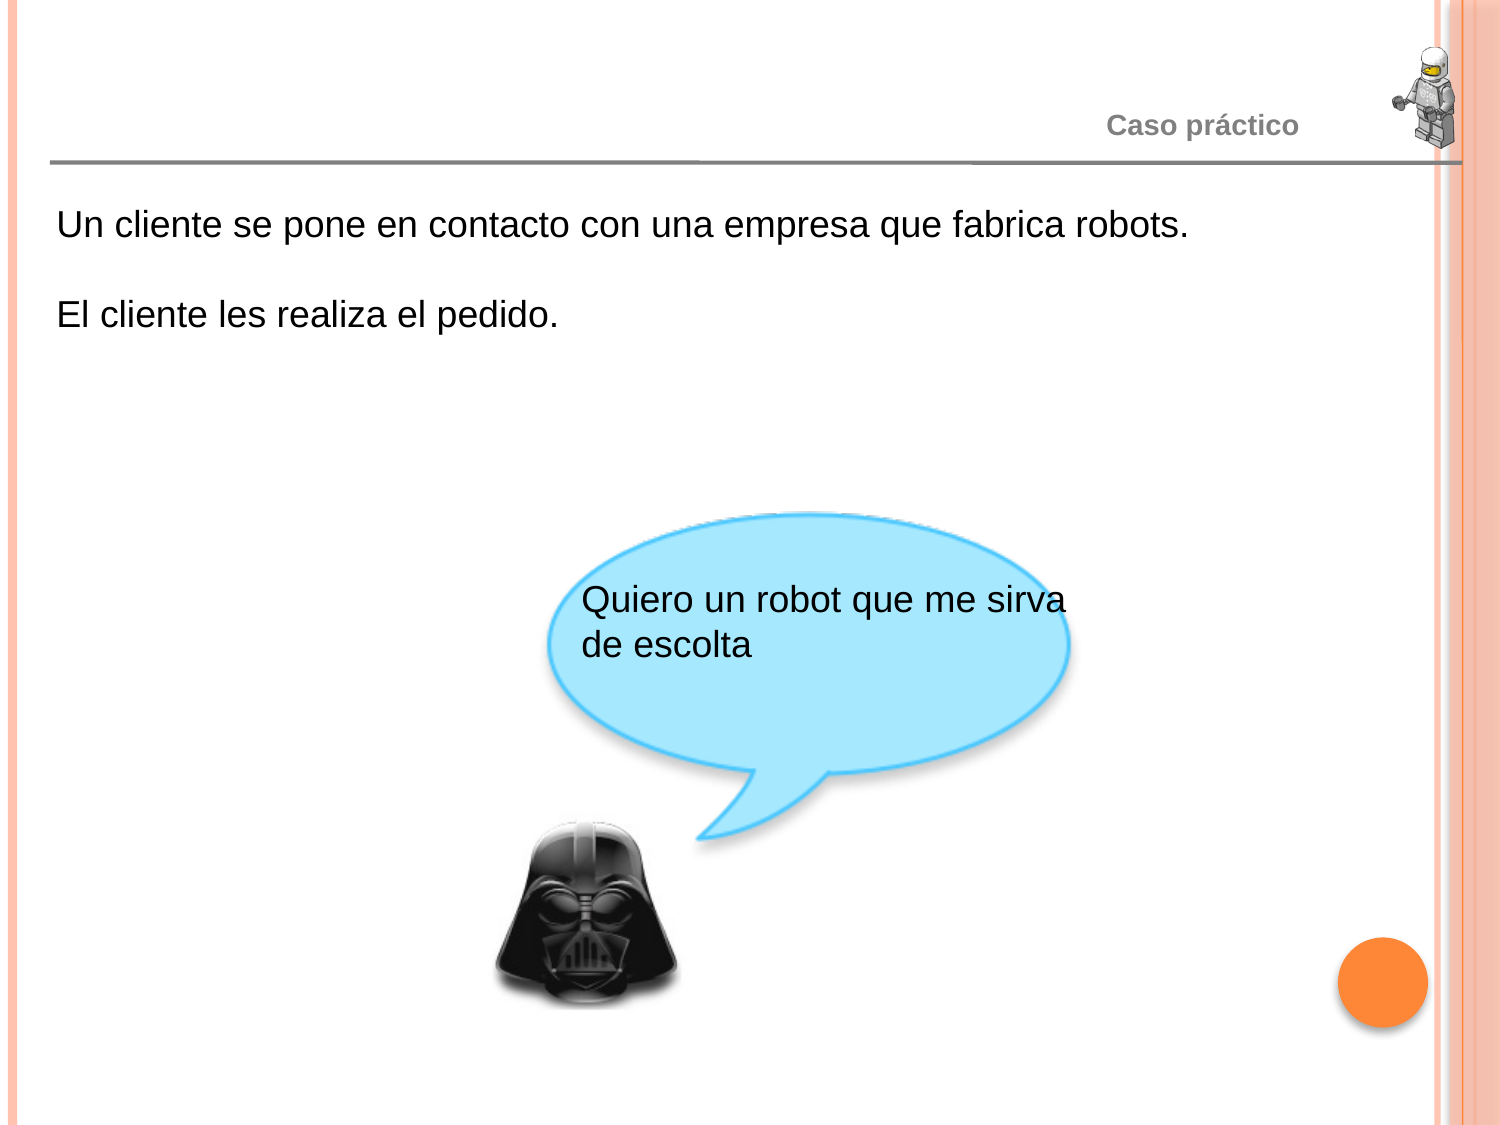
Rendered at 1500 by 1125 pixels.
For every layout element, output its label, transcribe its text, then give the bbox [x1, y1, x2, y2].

text_box Caso práctico [1099, 106, 1324, 157]
picture [1383, 37, 1463, 157]
text_box Un cliente se pone en contacto con una empresa que fabrica robots. El cliente les realiza el pedido. [50, 199, 1450, 448]
picture [487, 487, 1107, 1013]
